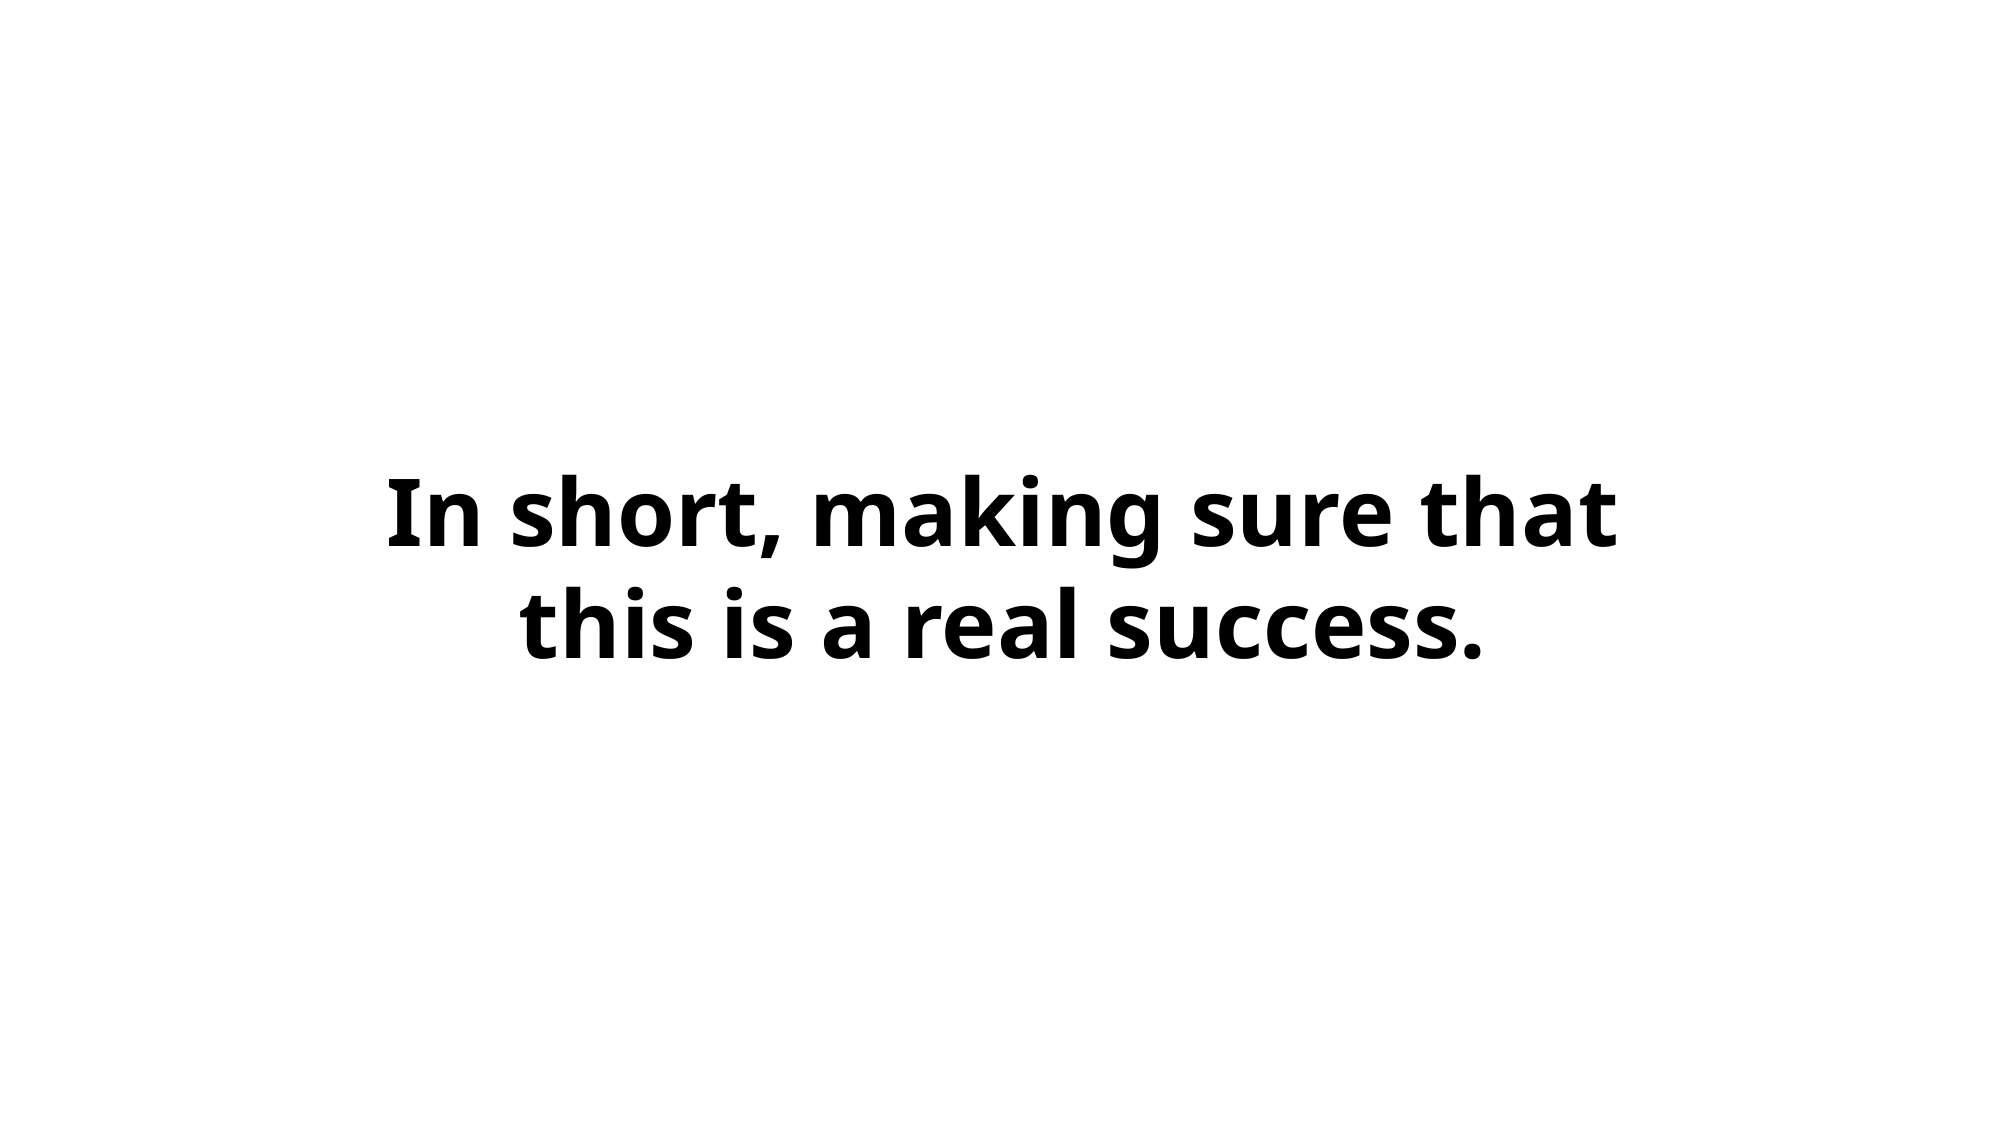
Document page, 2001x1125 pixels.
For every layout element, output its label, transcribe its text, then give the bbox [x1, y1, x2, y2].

text_box In short, making sure that this is a real success. [324, 445, 1682, 685]
